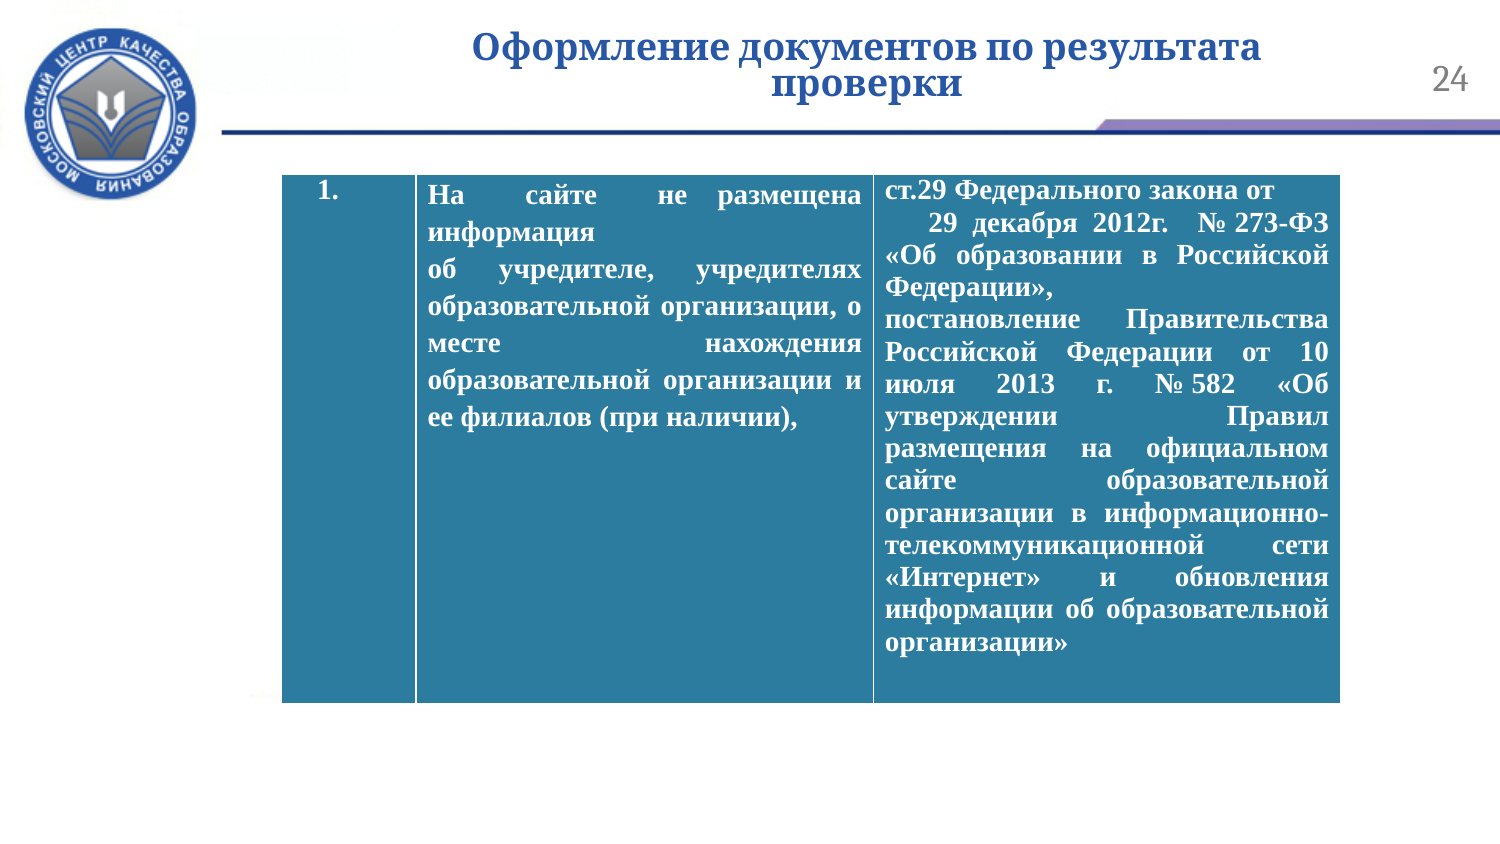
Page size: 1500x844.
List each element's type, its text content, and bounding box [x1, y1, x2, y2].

table_header ст.29 Федерального закона от 29 декабря 2012г. № 273-ФЗ «Об образовании в Российской Федерации», постановление Правительства Российской Федерации от 10 июля 2013 г. № 582 «Об утверждении Правил размещения на официальном сайте образовательной организации в информационно-телекоммуникационной сети «Интернет» и обновления информации об образовательной организации» [874, 175, 1340, 703]
slide_number 24 [1417, 46, 1500, 92]
table_header На сайте не размещена информация об учредителе, учредителях образовательной организации, о месте нахождения образовательной организации и ее филиалов (при наличии), [417, 175, 873, 703]
title Оформление документов по результата проверки [392, 20, 1342, 115]
table_header [282, 175, 415, 703]
picture [0, 0, 1500, 844]
